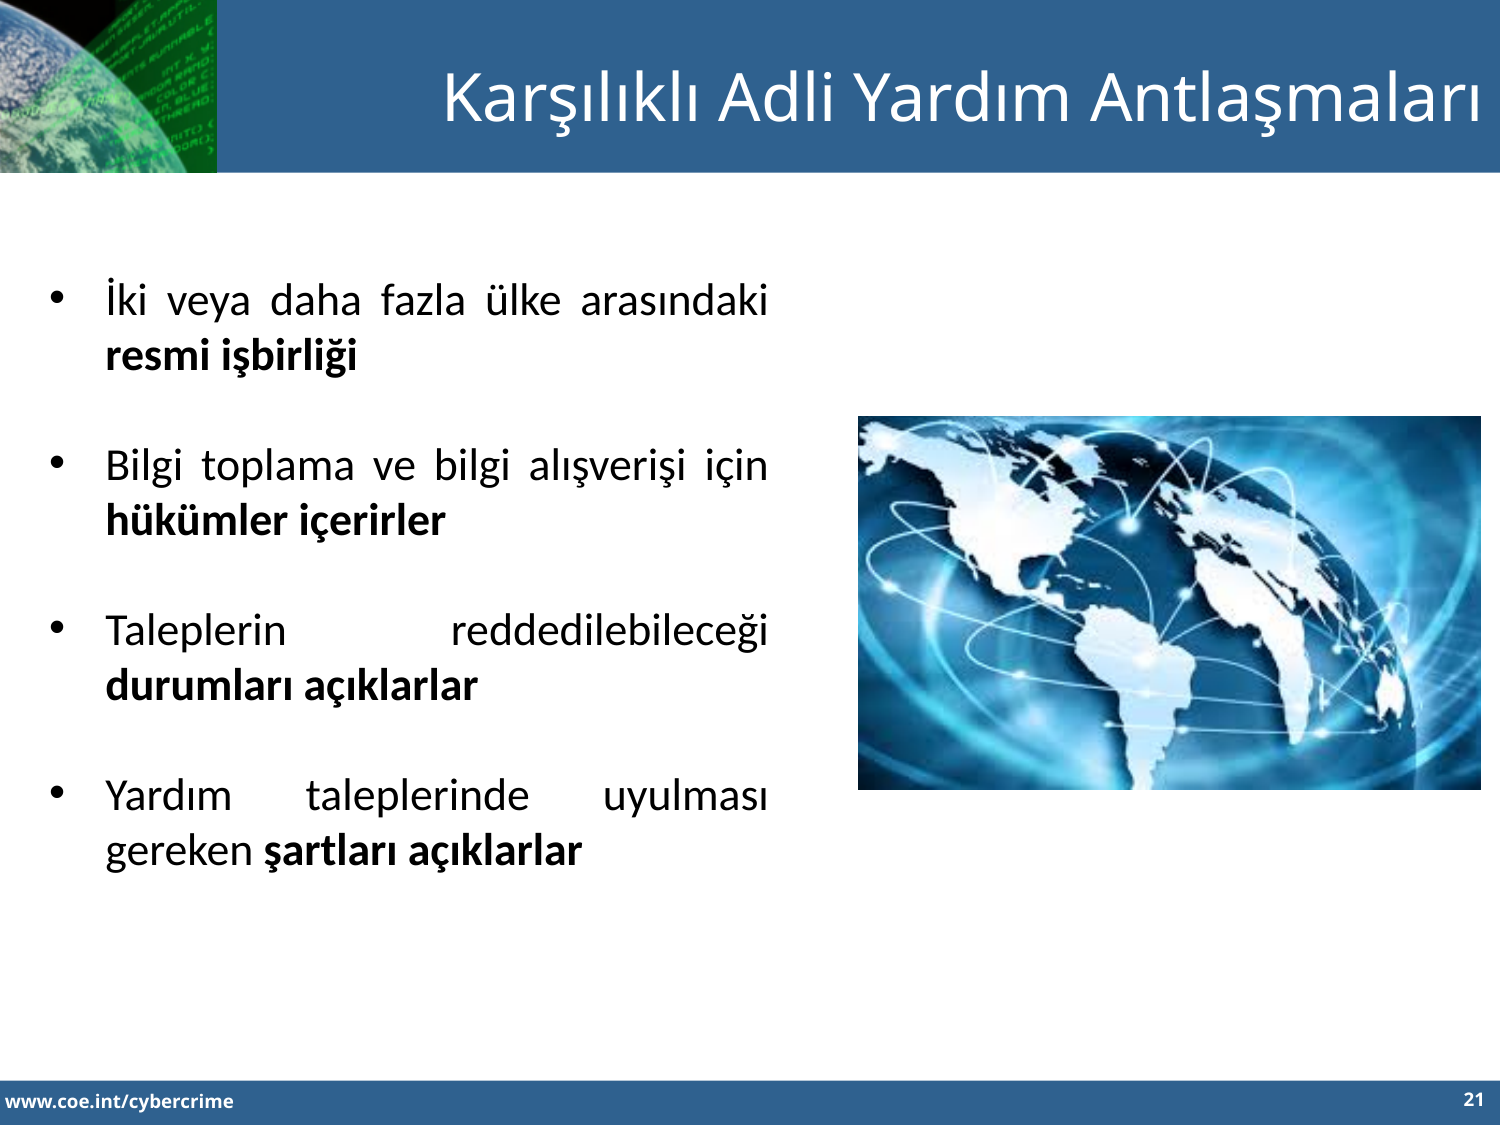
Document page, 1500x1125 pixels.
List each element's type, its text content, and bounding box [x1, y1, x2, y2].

slide_number 21 [1149, 1079, 1500, 1125]
picture [858, 416, 1481, 790]
text_box İki veya daha fazla ülke arasındaki resmi işbirliği Bilgi toplama ve bilgi alışverişi için hükümler içerirler Taleplerin reddedilebileceği durumları açıklarlar Yardım taleplerinde uyulması gereken şartları açıklarlar [34, 262, 785, 882]
picture [0, 1, 217, 173]
text_box Karşılıklı Adli Yardım Antlaşmaları [280, 18, 1500, 171]
